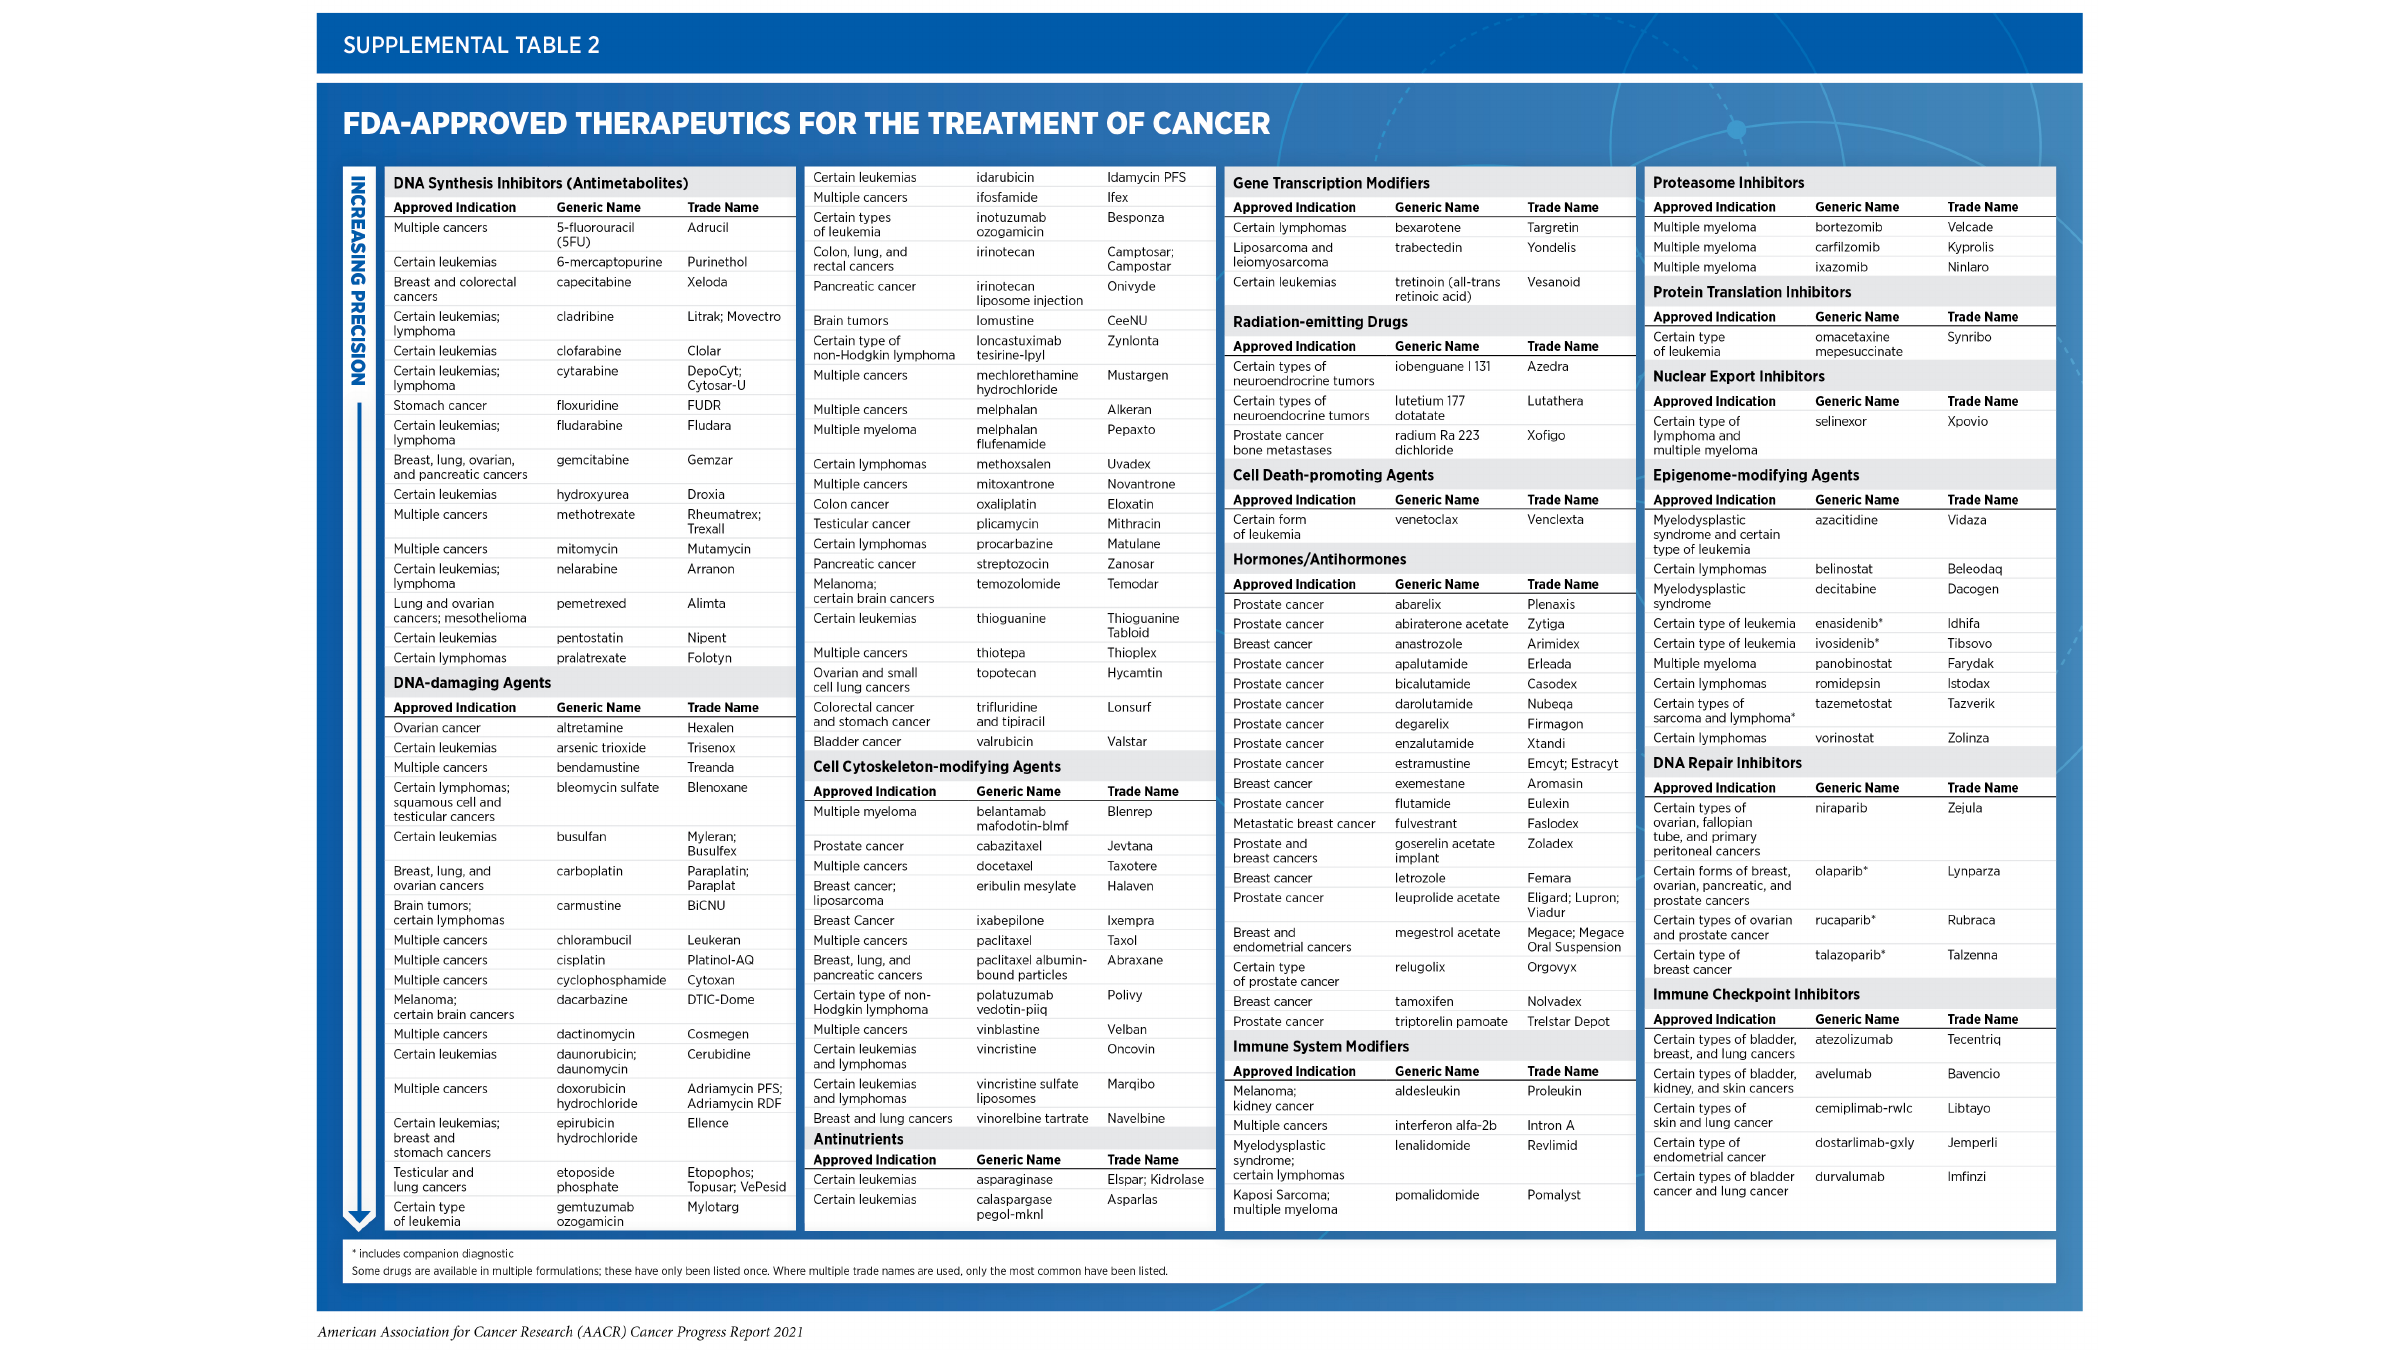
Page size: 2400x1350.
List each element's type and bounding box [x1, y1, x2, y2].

picture [301, 0, 2098, 1350]
